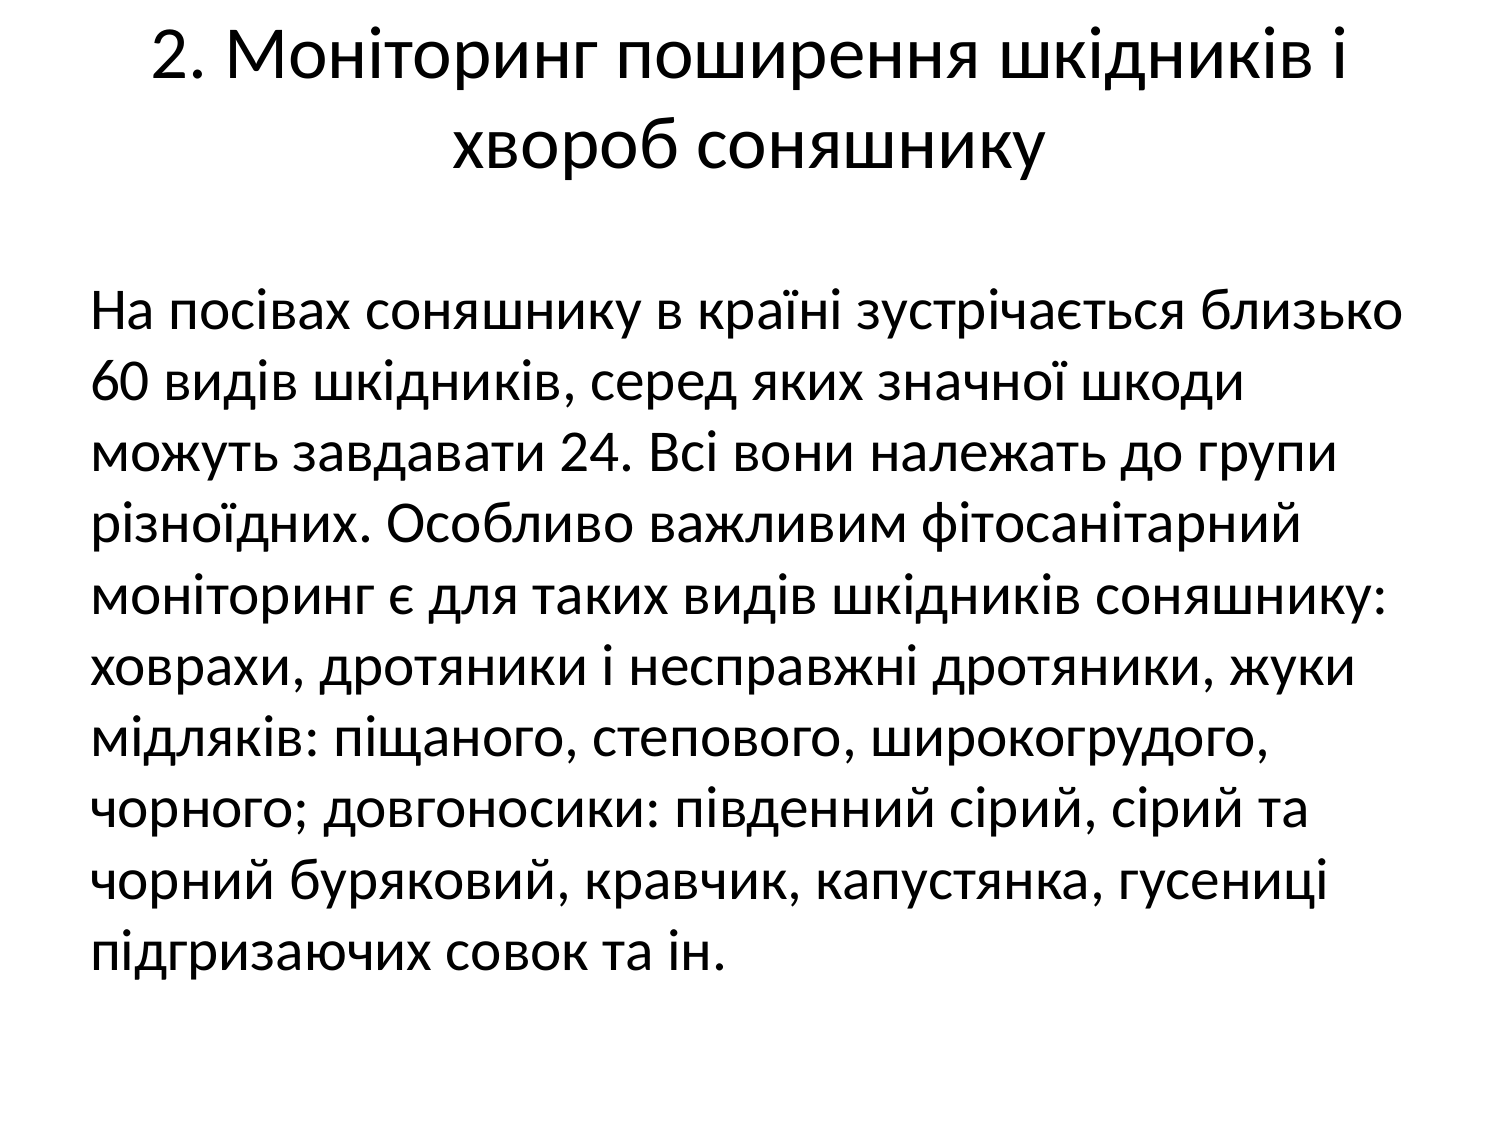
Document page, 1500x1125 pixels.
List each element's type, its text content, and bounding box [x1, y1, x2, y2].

list На посівах соняшнику в країні зустрічається близько 60 видів шкідників, серед яких значної шкоди можуть завдавати 24. Всі вони належать до групи різноїдних. Особливо важливим фітосанітарний моніторинг є для таких видів шкідників соняшнику: ховрахи, дротяники і несправжні дротяники, жуки мідляків: піщаного, степового, широкогрудого, чорного; довгоносики: південний сірий, сірий та чорний буряковий, кравчик, капустянка, гусениці підгризаючих совок та ін. [75, 262, 1425, 1005]
title 2. Моніторинг поширення шкідників і хвороб соняшнику [75, 45, 1425, 233]
